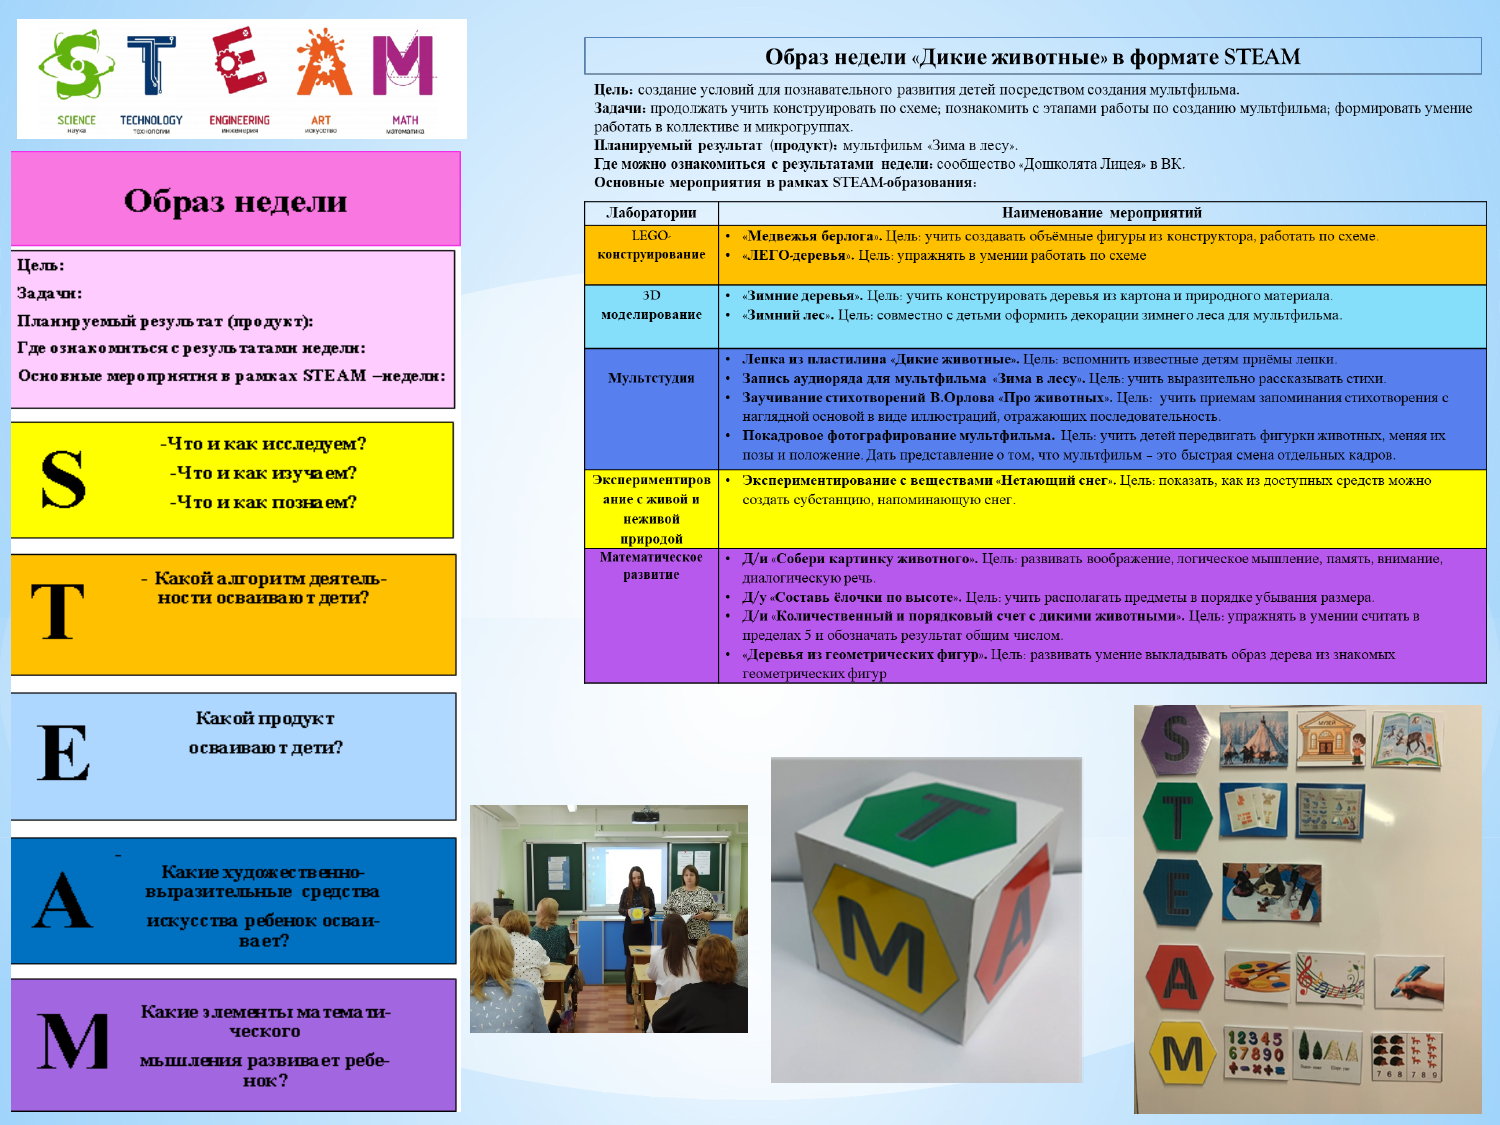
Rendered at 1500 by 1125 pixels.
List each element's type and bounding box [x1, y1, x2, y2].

picture [470, 705, 1500, 1114]
picture [584, 34, 1487, 691]
picture [11, 151, 461, 1113]
picture [17, 18, 467, 139]
